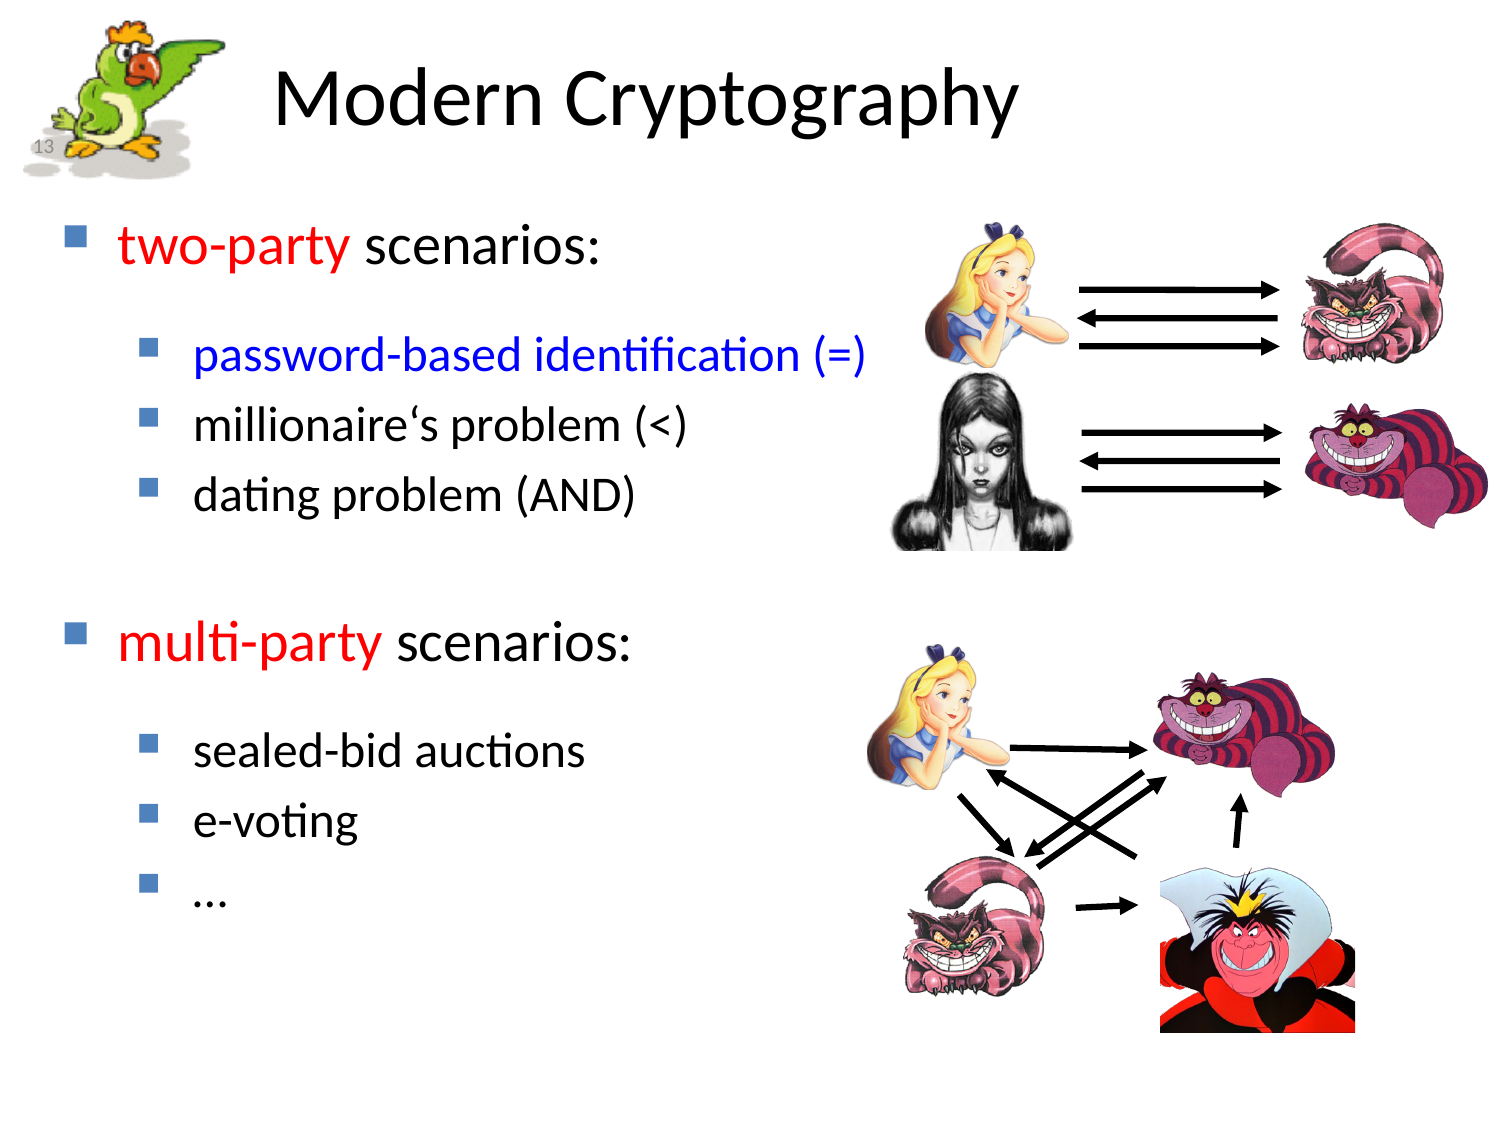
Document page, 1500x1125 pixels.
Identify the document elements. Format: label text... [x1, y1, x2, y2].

picture [23, 0, 226, 200]
text_box two-party scenarios: password-based identification (=) millionaire‘s problem (<) dating problem (AND) multi-party scenarios: sealed-bid auctions e-voting … [46, 199, 1417, 1093]
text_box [866, 644, 1356, 1033]
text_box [878, 363, 1489, 552]
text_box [925, 222, 1444, 361]
title Modern Cryptography [257, 35, 1060, 170]
